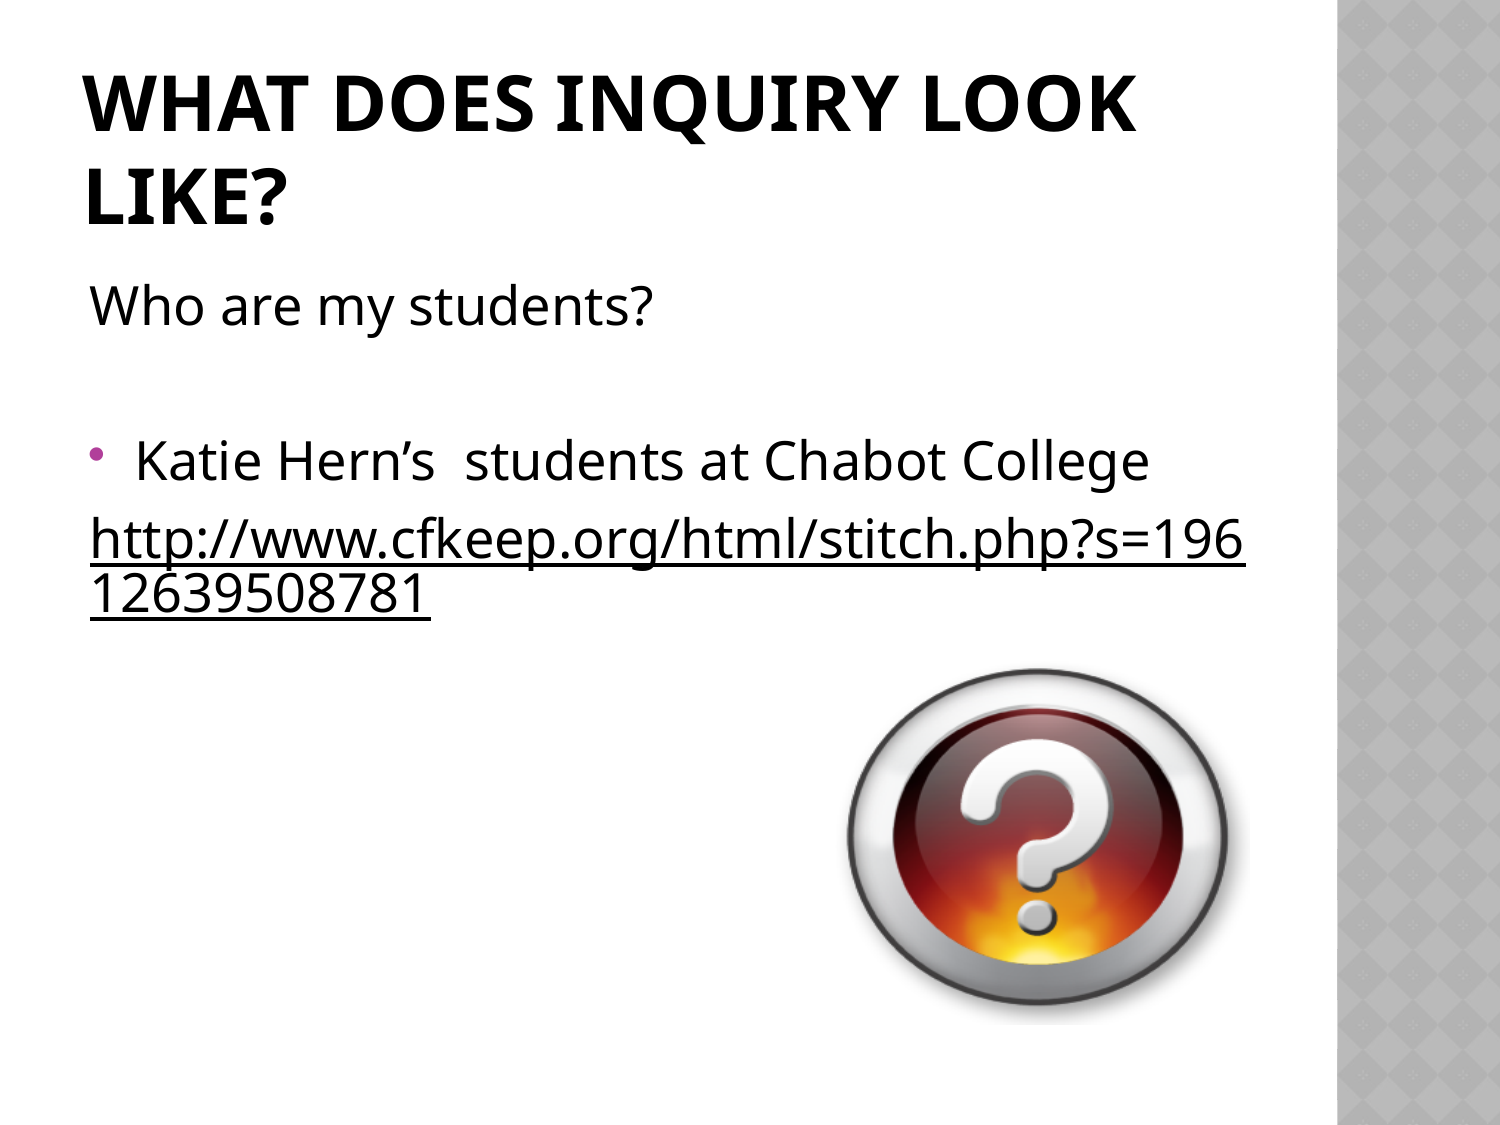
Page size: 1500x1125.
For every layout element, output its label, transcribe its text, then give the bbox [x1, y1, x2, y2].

picture [824, 649, 1251, 1026]
list Who are my students? Katie Hern’s students at Chabot College http://www.cfkeep.org/html/stitch.php?s=19612639508781 [75, 264, 1263, 1059]
title What does inquiry look like? [75, 52, 1263, 240]
